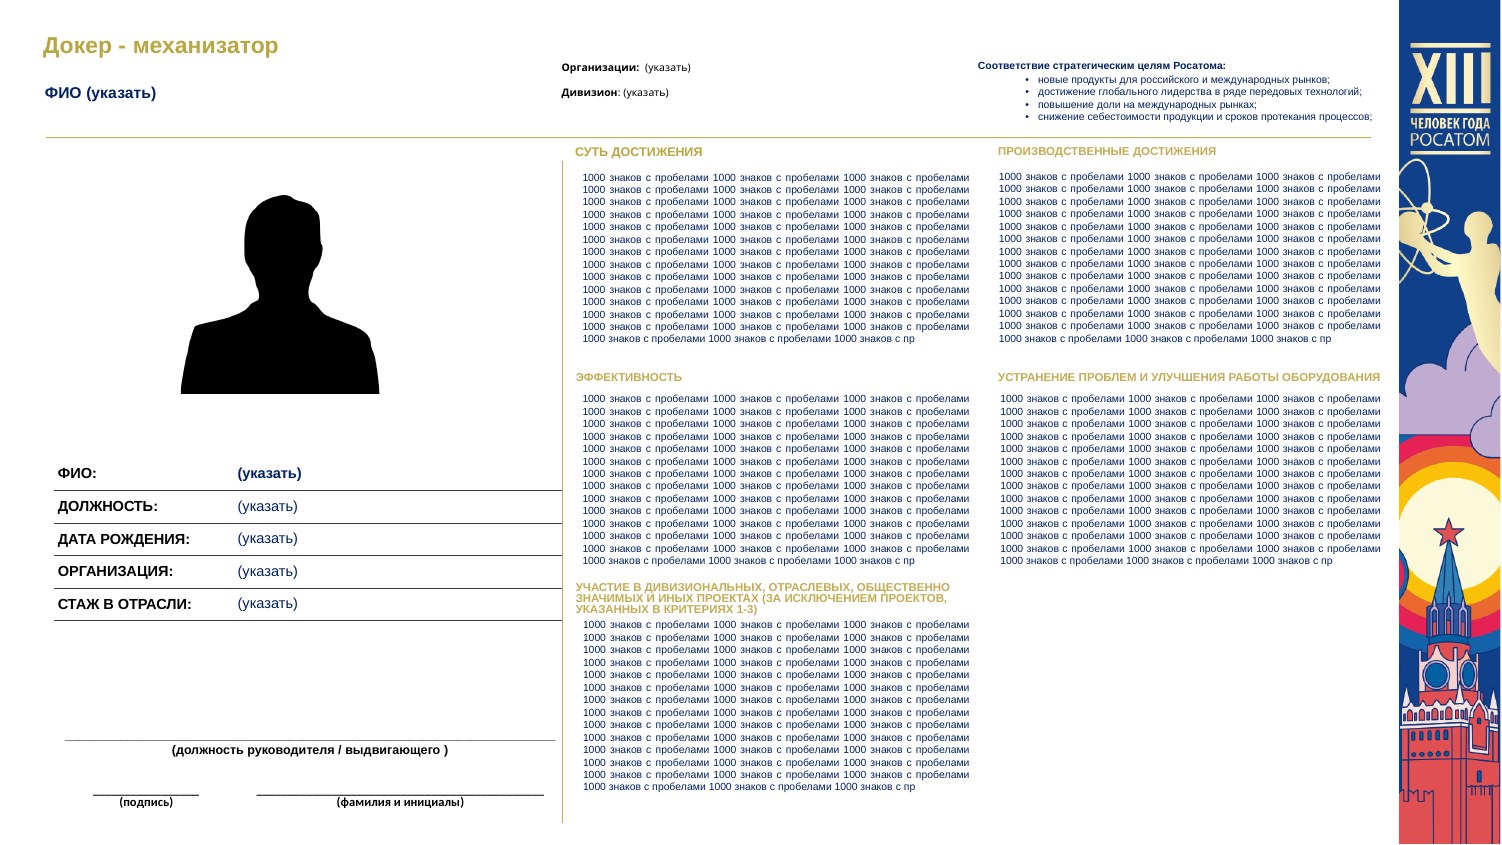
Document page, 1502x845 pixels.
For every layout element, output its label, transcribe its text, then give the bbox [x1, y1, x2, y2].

table_cell (указать) [223, 589, 562, 620]
text_box ЭФФЕКТИВНОСТЬ [563, 364, 980, 391]
text_box Организации: (указать) Дивизион: (указать) [561, 60, 1010, 111]
table_header ______________________________________________ (фамилия и инициалы) [239, 777, 562, 822]
text_box ПРОИЗВОДСТВЕННЫЕ ДОСТИЖЕНИЯ [984, 139, 1403, 166]
text_box УЧАСТИЕ В ДИВИЗИОНАЛЬНЫХ, ОТРАСЛЕВЫХ, ОБЩЕСТВЕННО ЗНАЧИМЫХ И ИНЫХ ПРОЕКТАХ (ЗА ИСКЛЮЧЕНИЕМ ПРОЕКТОВ, УКАЗАННЫХ В КРИТЕРИЯХ 1-3) [563, 575, 980, 624]
table_header _________________ (подпись) [54, 777, 239, 822]
text_box • новые продукты для российского и международных рынков; • достижение глобального лидерства в ряде передовых технологий; • повышение доли на международных рынках; • снижение себестоимости продукции и сроков протекания процессов; [1010, 65, 1394, 148]
picture [0, 0, 1501, 844]
table_header СУТЬ ДОСТИЖЕНИЯ [567, 138, 984, 163]
table_cell (указать) [223, 491, 562, 523]
table_header (указать) [223, 458, 562, 490]
table_cell ОРГАНИЗАЦИЯ: [54, 556, 223, 588]
text_box 1000 знаков с пробелами 1000 знаков с пробелами 1000 знаков с пробелами 1000 знаков с пробелами 1000 знаков с пробелами 1000 знаков с пробелами 1000 знаков с пробелами 1000 знаков с пробелами 1000 знаков с пробелами 1000 знаков с пробелами 1000 знаков с пробелами 1000 знаков с пробелами 1000 знаков с пробелами 1000 знаков с пробелами 1000 знаков с пробелами 1000 знаков с пробелами 1000 знаков с пробелами 1000 знаков с пробелами 1000 знаков с пробелами 1000 знаков с пробелами 1000 знаков с пробелами 1000 знаков с пробелами 1000 знаков с пробелами 1000 знаков с пробелами 1000 знаков с пробелами 1000 знаков с пробелами 1000 знаков с пробелами 1000 знаков с пробелами 1000 знаков с пробелами 1000 знаков с пробелами 1000 знаков с пробелами 1000 знаков с пробелами 1000 знаков с пробелами 1000 знаков с пробелами 1000 знаков с пробелами 1000 знаков с пробелами 1000 знаков с пробелами 1000 знаков с пробелами 1000 знаков с пробелами 1000 знаков с пробелами 1000 знаков с пробелами 1000 знаков с пр [567, 163, 986, 353]
text_box ______________________________________________________________________ (должность руководителя / выдвигающего ) [46, 719, 562, 764]
text_box Соответствие стратегическим целям Росатома: [963, 52, 1242, 80]
text_box [180, 195, 380, 395]
text_box 1000 знаков с пробелами 1000 знаков с пробелами 1000 знаков с пробелами 1000 знаков с пробелами 1000 знаков с пробелами 1000 знаков с пробелами 1000 знаков с пробелами 1000 знаков с пробелами 1000 знаков с пробелами 1000 знаков с пробелами 1000 знаков с пробелами 1000 знаков с пробелами 1000 знаков с пробелами 1000 знаков с пробелами 1000 знаков с пробелами 1000 знаков с пробелами 1000 знаков с пробелами 1000 знаков с пробелами 1000 знаков с пробелами 1000 знаков с пробелами 1000 знаков с пробелами 1000 знаков с пробелами 1000 знаков с пробелами 1000 знаков с пробелами 1000 знаков с пробелами 1000 знаков с пробелами 1000 знаков с пробелами 1000 знаков с пробелами 1000 знаков с пробелами 1000 знаков с пробелами 1000 знаков с пробелами 1000 знаков с пробелами 1000 знаков с пробелами 1000 знаков с пробелами 1000 знаков с пробелами 1000 знаков с пробелами 1000 знаков с пробелами 1000 знаков с пробелами 1000 знаков с пробелами 1000 знаков с пробелами 1000 знаков с пробелами 1000 знаков с пр [568, 611, 986, 801]
text_box Докер - механизатор [28, 23, 1402, 66]
table_cell ДОЛЖНОСТЬ: [54, 491, 223, 523]
text_box 1000 знаков с пробелами 1000 знаков с пробелами 1000 знаков с пробелами 1000 знаков с пробелами 1000 знаков с пробелами 1000 знаков с пробелами 1000 знаков с пробелами 1000 знаков с пробелами 1000 знаков с пробелами 1000 знаков с пробелами 1000 знаков с пробелами 1000 знаков с пробелами 1000 знаков с пробелами 1000 знаков с пробелами 1000 знаков с пробелами 1000 знаков с пробелами 1000 знаков с пробелами 1000 знаков с пробелами 1000 знаков с пробелами 1000 знаков с пробелами 1000 знаков с пробелами 1000 знаков с пробелами 1000 знаков с пробелами 1000 знаков с пробелами 1000 знаков с пробелами 1000 знаков с пробелами 1000 знаков с пробелами 1000 знаков с пробелами 1000 знаков с пробелами 1000 знаков с пробелами 1000 знаков с пробелами 1000 знаков с пробелами 1000 знаков с пробелами 1000 знаков с пробелами 1000 знаков с пробелами 1000 знаков с пробелами 1000 знаков с пробелами 1000 знаков с пробелами 1000 знаков с пробелами 1000 знаков с пробелами 1000 знаков с пробелами 1000 знаков с пр [984, 162, 1397, 352]
table_cell СТАЖ В ОТРАСЛИ: [54, 589, 223, 620]
text_box ФИО (указать) [30, 79, 550, 110]
table_cell (указать) [223, 556, 562, 588]
table_header ФИО: [54, 458, 223, 490]
table_cell (указать) [223, 524, 562, 555]
text_box УСТРАНЕНИЕ ПРОБЛЕМ И УЛУЧШЕНИЯ РАБОТЫ ОБОРУДОВАНИЯ [983, 364, 1403, 391]
table_cell ДАТА РОЖДЕНИЯ: [54, 524, 223, 555]
text_box 1000 знаков с пробелами 1000 знаков с пробелами 1000 знаков с пробелами 1000 знаков с пробелами 1000 знаков с пробелами 1000 знаков с пробелами 1000 знаков с пробелами 1000 знаков с пробелами 1000 знаков с пробелами 1000 знаков с пробелами 1000 знаков с пробелами 1000 знаков с пробелами 1000 знаков с пробелами 1000 знаков с пробелами 1000 знаков с пробелами 1000 знаков с пробелами 1000 знаков с пробелами 1000 знаков с пробелами 1000 знаков с пробелами 1000 знаков с пробелами 1000 знаков с пробелами 1000 знаков с пробелами 1000 знаков с пробелами 1000 знаков с пробелами 1000 знаков с пробелами 1000 знаков с пробелами 1000 знаков с пробелами 1000 знаков с пробелами 1000 знаков с пробелами 1000 знаков с пробелами 1000 знаков с пробелами 1000 знаков с пробелами 1000 знаков с пробелами 1000 знаков с пробелами 1000 знаков с пробелами 1000 знаков с пробелами 1000 знаков с пробелами 1000 знаков с пробелами 1000 знаков с пробелами 1000 знаков с пробелами 1000 знаков с пробелами 1000 знаков с пр [985, 384, 1397, 575]
text_box 1000 знаков с пробелами 1000 знаков с пробелами 1000 знаков с пробелами 1000 знаков с пробелами 1000 знаков с пробелами 1000 знаков с пробелами 1000 знаков с пробелами 1000 знаков с пробелами 1000 знаков с пробелами 1000 знаков с пробелами 1000 знаков с пробелами 1000 знаков с пробелами 1000 знаков с пробелами 1000 знаков с пробелами 1000 знаков с пробелами 1000 знаков с пробелами 1000 знаков с пробелами 1000 знаков с пробелами 1000 знаков с пробелами 1000 знаков с пробелами 1000 знаков с пробелами 1000 знаков с пробелами 1000 знаков с пробелами 1000 знаков с пробелами 1000 знаков с пробелами 1000 знаков с пробелами 1000 знаков с пробелами 1000 знаков с пробелами 1000 знаков с пробелами 1000 знаков с пробелами 1000 знаков с пробелами 1000 знаков с пробелами 1000 знаков с пробелами 1000 знаков с пробелами 1000 знаков с пробелами 1000 знаков с пробелами 1000 знаков с пробелами 1000 знаков с пробелами 1000 знаков с пробелами 1000 знаков с пробелами 1000 знаков с пробелами 1000 знаков с пр [567, 384, 985, 575]
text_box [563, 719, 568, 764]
